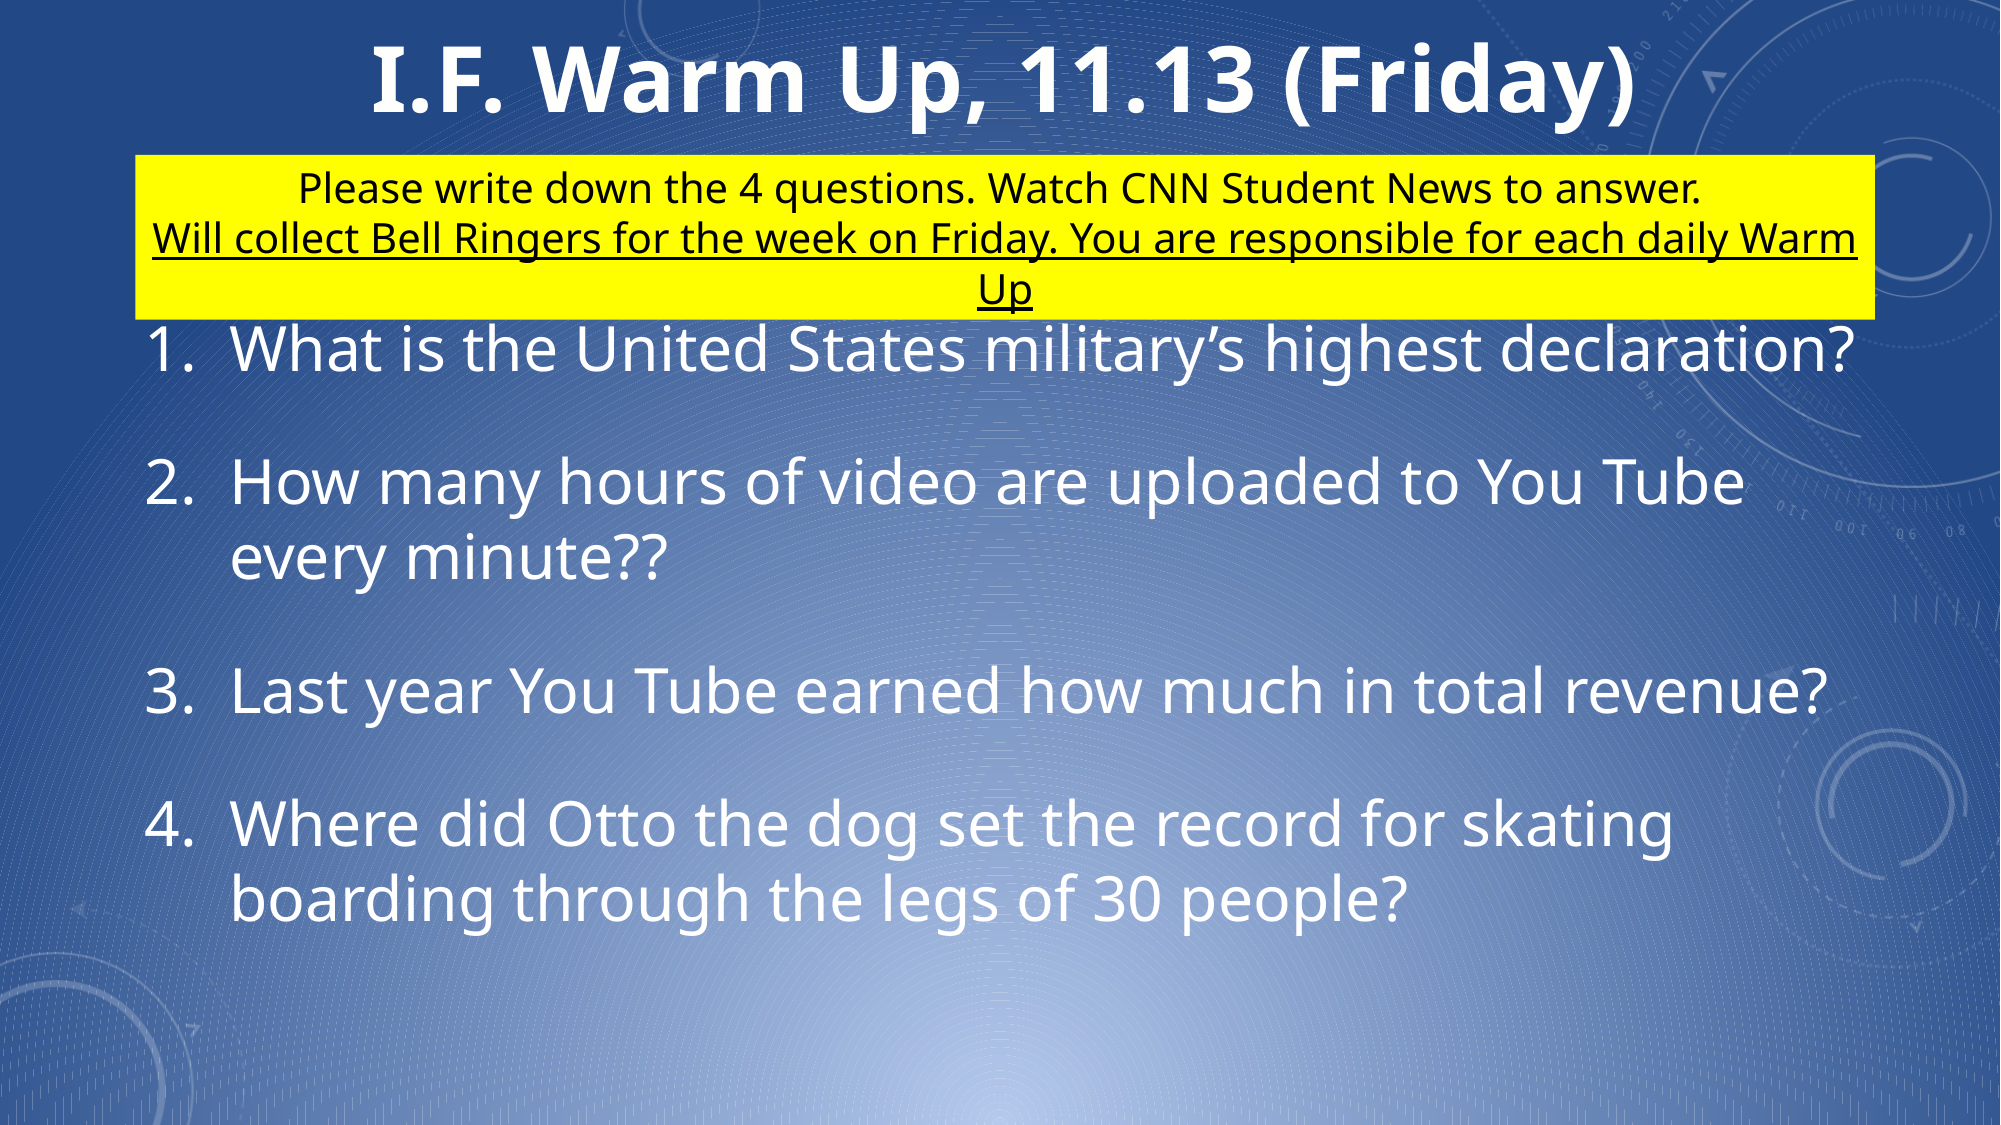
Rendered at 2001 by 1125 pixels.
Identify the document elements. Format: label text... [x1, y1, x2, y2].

text_box Please write down the 4 questions. Watch CNN Student News to answer. Will collect Bell Ringers for the week on Friday. You are responsible for each daily Warm Up [135, 154, 1875, 301]
picture [0, 0, 2000, 1125]
text_box I.F. Warm Up, 11.13 (Friday) [135, 13, 1875, 139]
text_box What is the United States military’s highest declaration? How many hours of video are uploaded to You Tube every minute?? Last year You Tube earned how much in total revenue? Where did Otto the dog set the record for skating boarding through the legs of 30 people? [67, 301, 1943, 1075]
